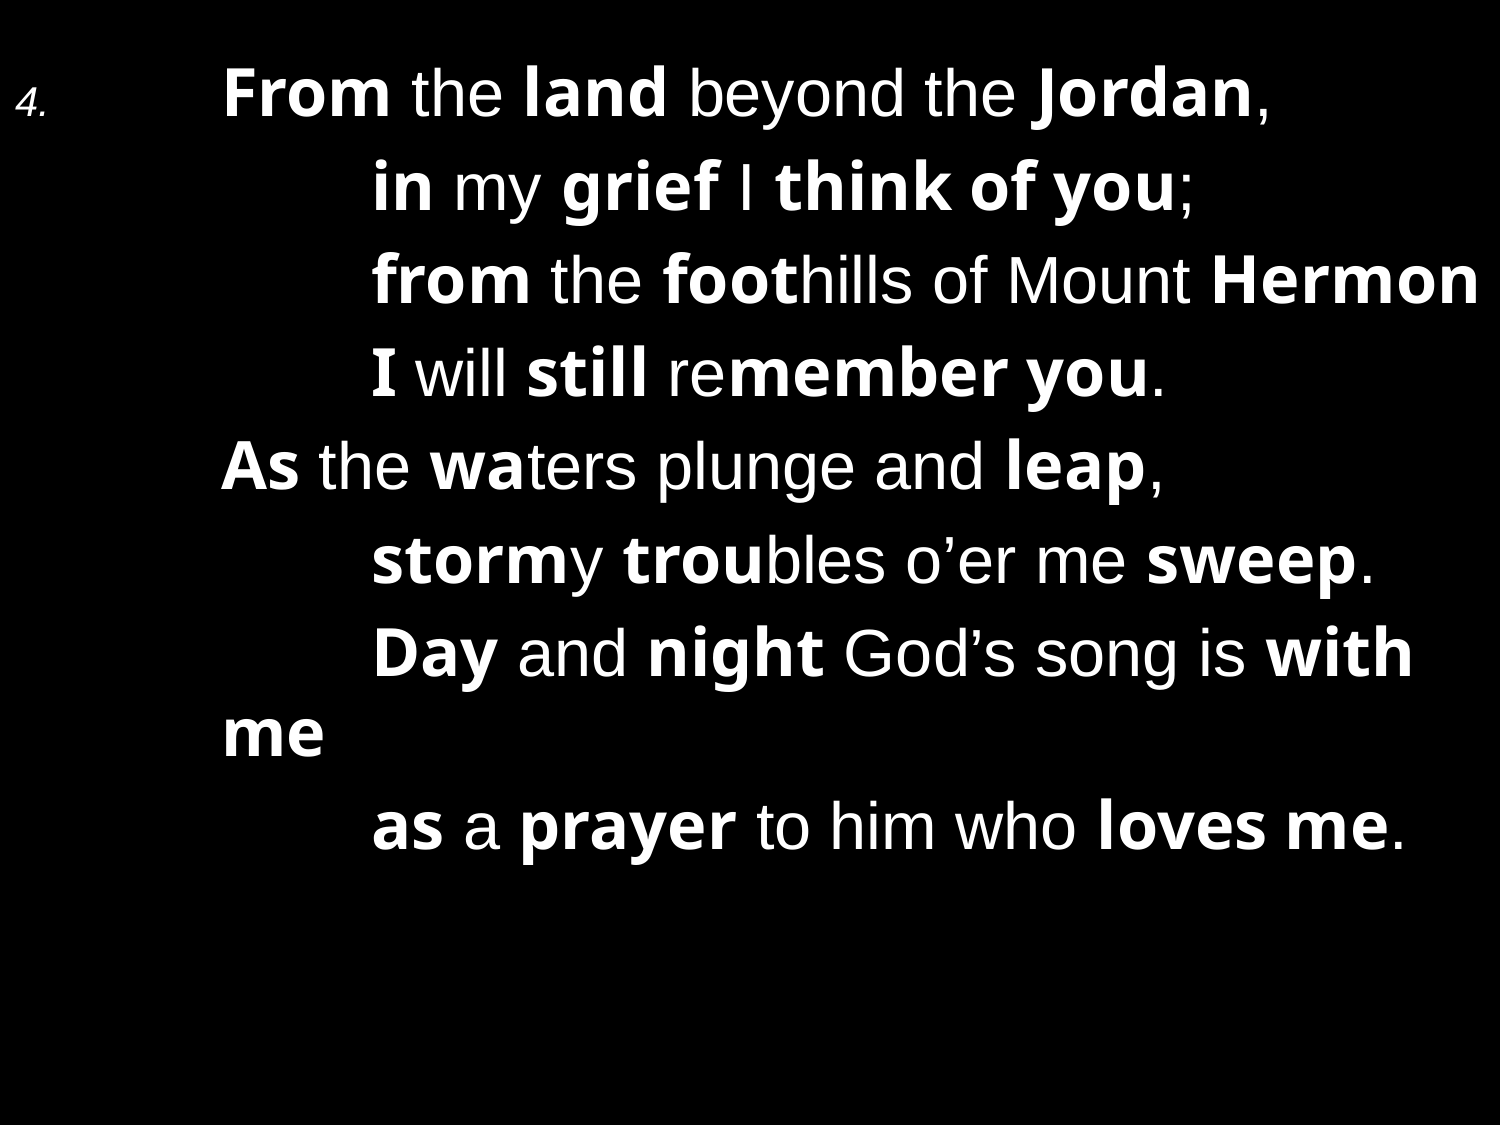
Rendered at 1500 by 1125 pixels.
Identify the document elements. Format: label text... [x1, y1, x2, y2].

list 4. From the land beyond the Jordan, in my grief I think of you; from the foothills of Mount Hermon I will still remember you. As the waters plunge and leap, stormy troubles o’er me sweep. Day and night God’s song is with me as a prayer to him who loves me. [0, 42, 1500, 1047]
